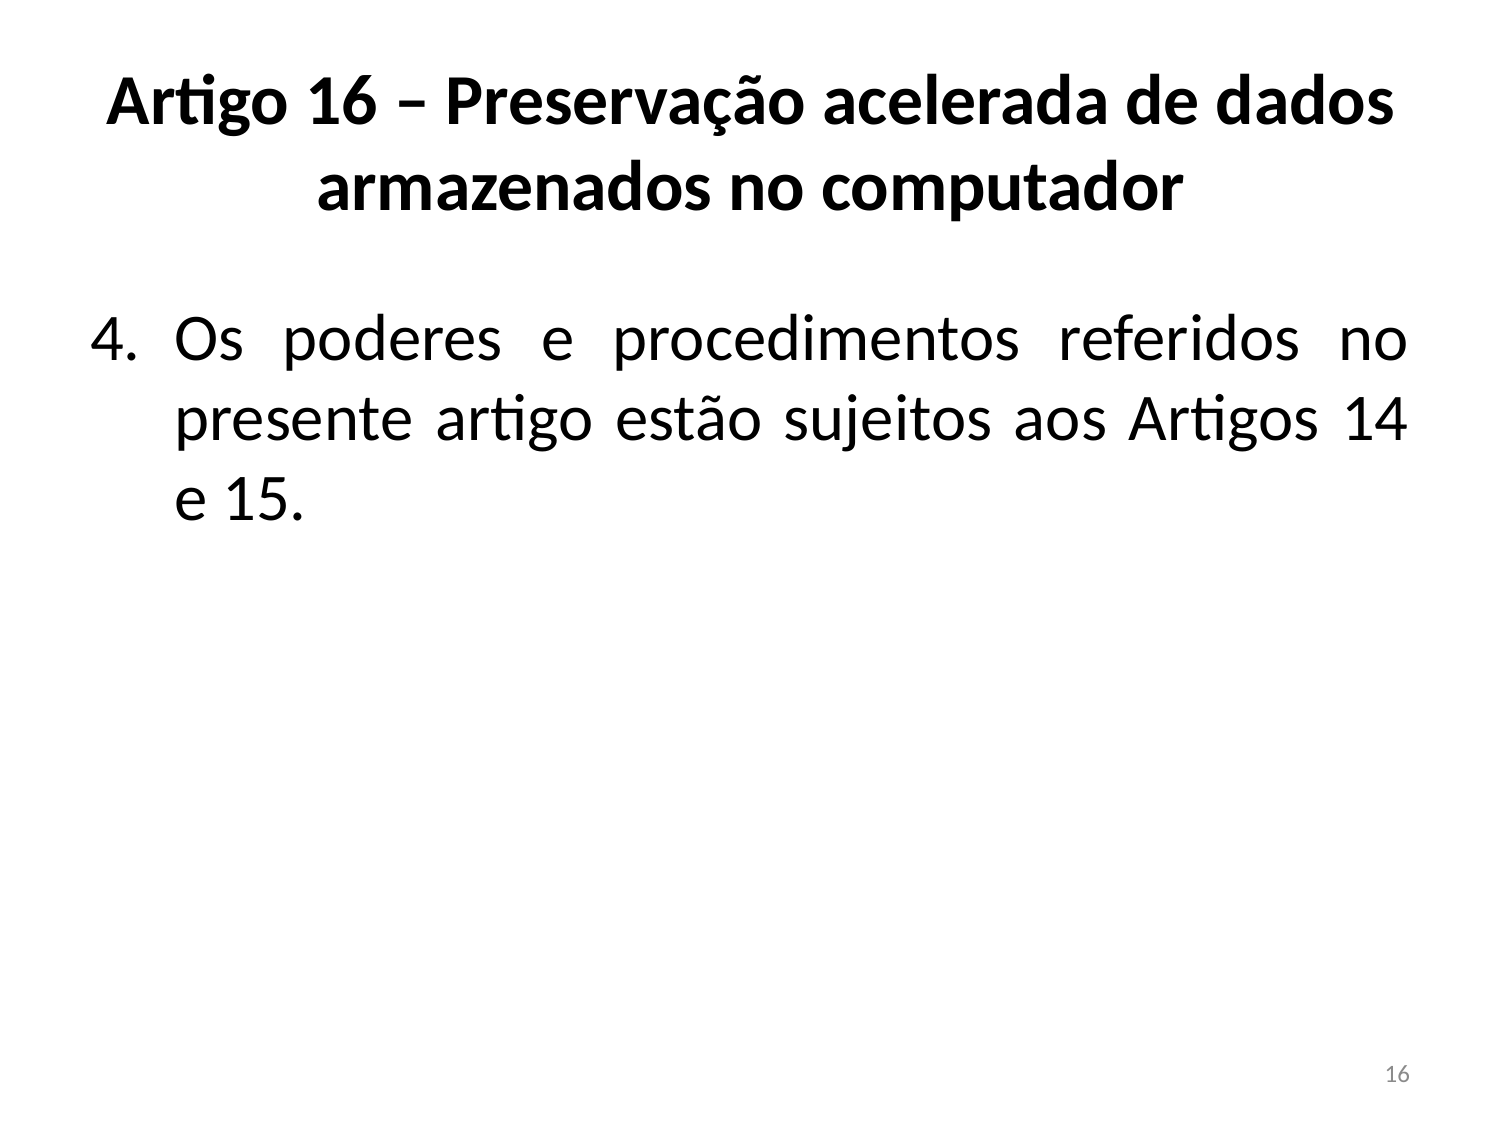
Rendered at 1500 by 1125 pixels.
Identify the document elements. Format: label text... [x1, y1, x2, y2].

list Os poderes e procedimentos referidos no presente artigo estão sujeitos aos Artigos 14 e 15. [74, 286, 1426, 1030]
slide_number 16 [1074, 1042, 1425, 1103]
title Artigo 16 – Preservação acelerada de dados armazenados no computador [76, 44, 1426, 232]
